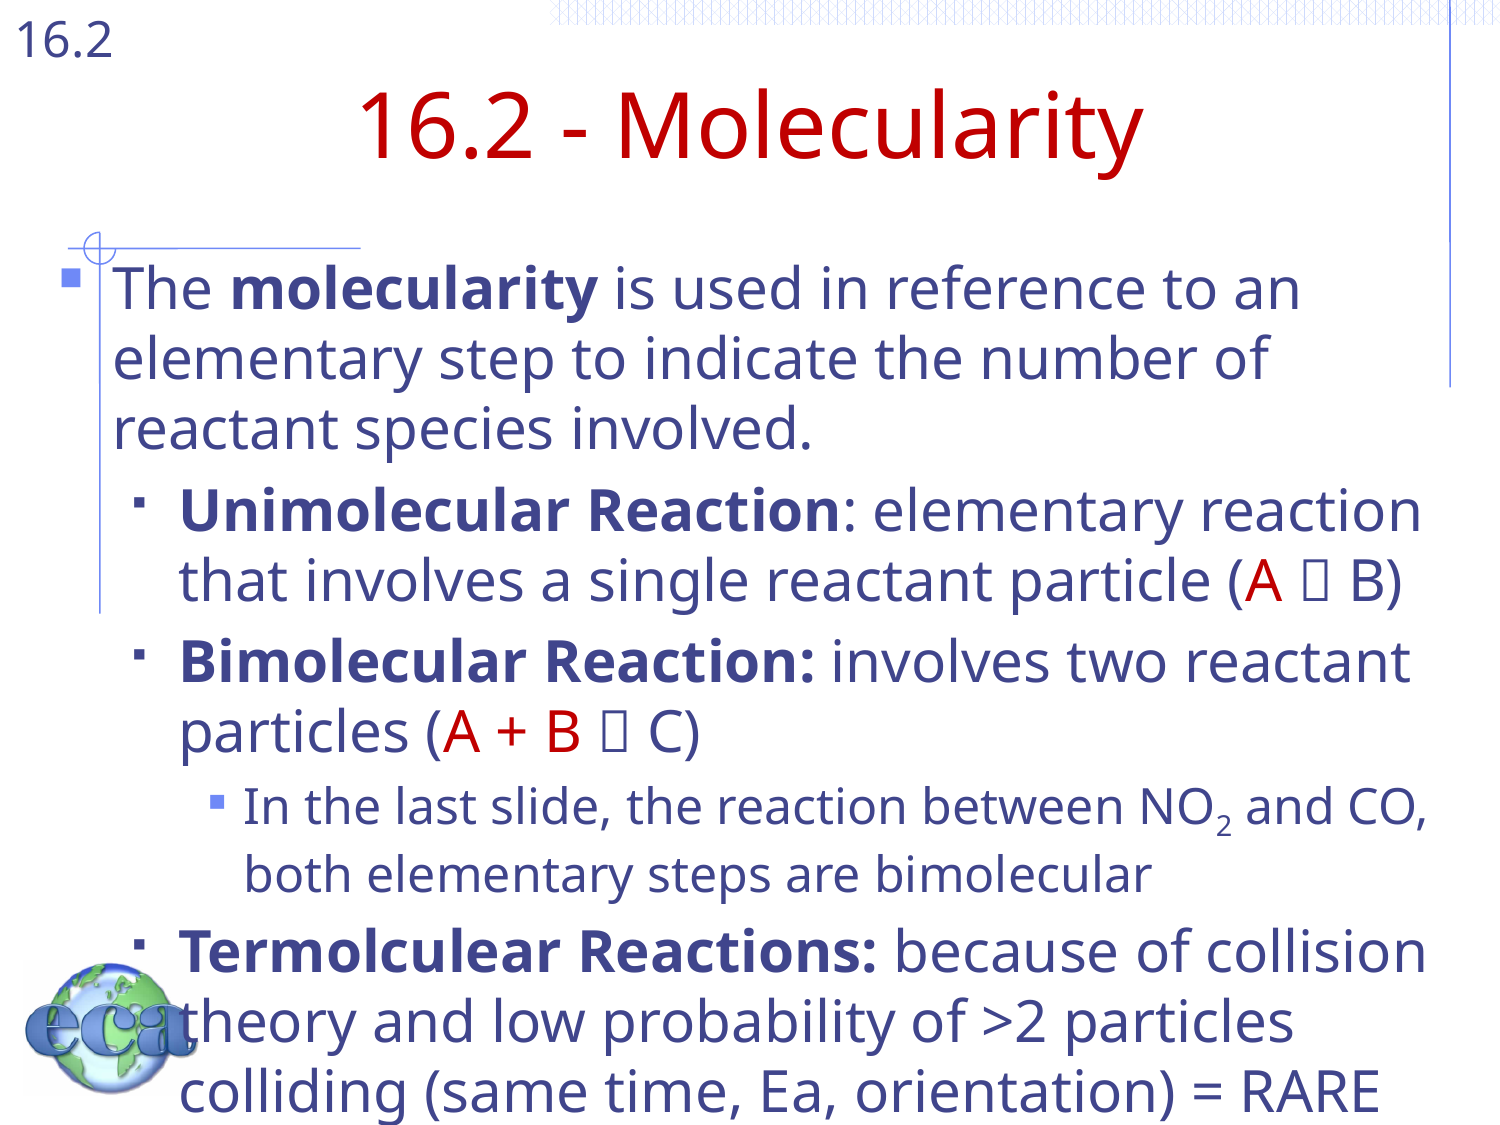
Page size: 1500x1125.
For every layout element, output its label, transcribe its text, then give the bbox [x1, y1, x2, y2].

picture [23, 960, 200, 1096]
title 16.2 - Molecularity [17, 49, 1483, 185]
list The molecularity is used in reference to an elementary step to indicate the number of reactant species involved. Unimolecular Reaction: elementary reaction that involves a single reactant particle (A  B) Bimolecular Reaction: involves two reactant particles (A + B  C) In the last slide, the reaction between NO2 and CO, both elementary steps are bimolecular Termolculear Reactions: because of collision theory and low probability of >2 particles colliding (same time, Ea, orientation) = RARE [41, 243, 1471, 965]
